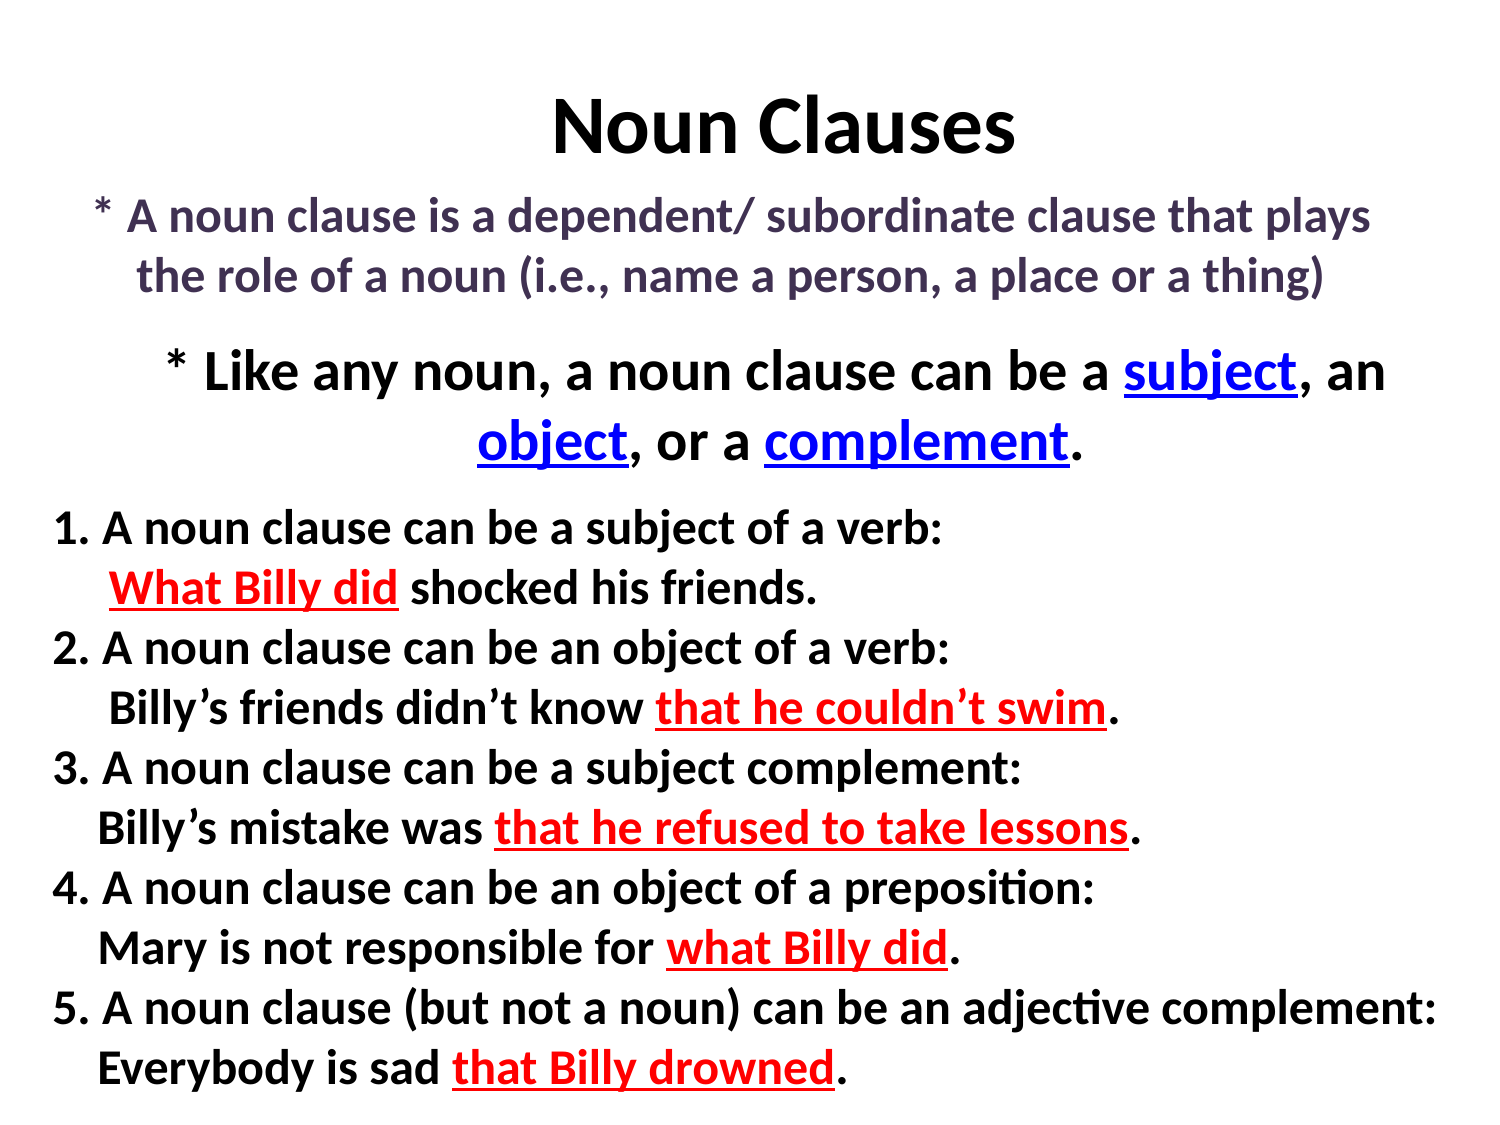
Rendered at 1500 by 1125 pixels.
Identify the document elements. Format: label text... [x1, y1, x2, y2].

text_box * Like any noun, a noun clause can be a subject, an object, or a complement. [112, 324, 1450, 480]
text_box * A noun clause is a dependent/ subordinate clause that plays the role of a noun (i.e., name a person, a place or a thing) [62, 174, 1400, 310]
text_box 1. A noun clause can be a subject of a verb: What Billy did shocked his friends. 2. A noun clause can be an object of a verb: Billy’s friends didn’t know that he couldn’t swim. 3. A noun clause can be a subject complement: Billy’s mistake was that he refused to take lessons. 4. A noun clause can be an object of a preposition: Mary is not responsible for what Billy did. 5. A noun clause (but not a noun) can be an adjective complement: Everybody is sad that Billy drowned. [37, 487, 1500, 1103]
text_box Noun Clauses [212, 62, 1375, 174]
